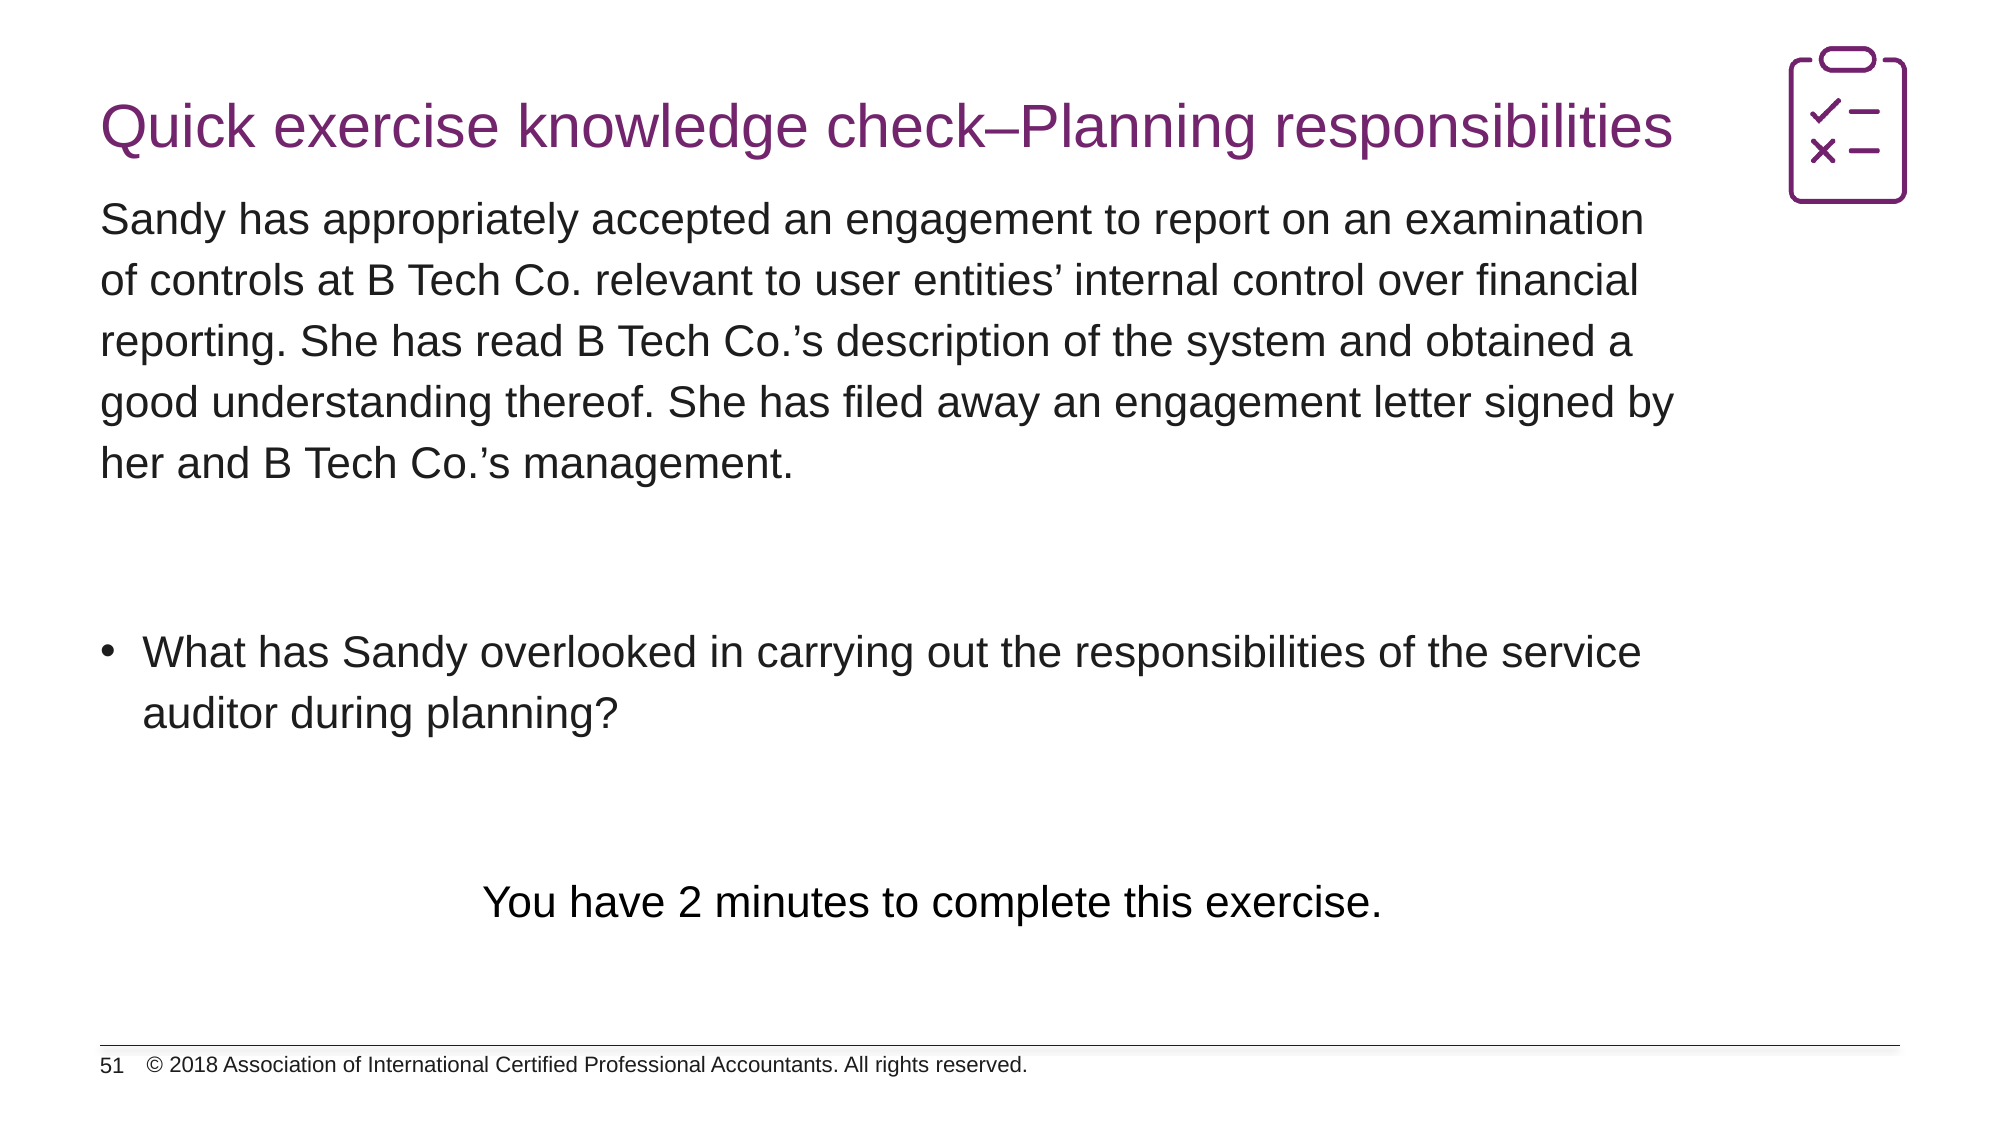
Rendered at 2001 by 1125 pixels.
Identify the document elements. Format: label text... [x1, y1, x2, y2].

list Sandy has appropriately accepted an engagement to report on an examination of controls at B Tech Co. relevant to user entities’ internal control over financial reporting. She has read B Tech Co.’s description of the system and obtained a good understanding thereof. She has filed away an engagement letter signed by her and B Tech Co.’s management. What has Sandy overlooked in carrying out the responsibilities of the service auditor during planning? You have 2 minutes to complete this exercise. [100, 182, 1692, 1042]
footer © 2018 Association of International Certified Professional Accountants. All rights reserved. [147, 1050, 1900, 1111]
picture [1759, 38, 1936, 216]
slide_number 51 [99, 1050, 147, 1111]
title Quick exercise knowledge check–Planning responsibilities [100, 30, 1692, 160]
